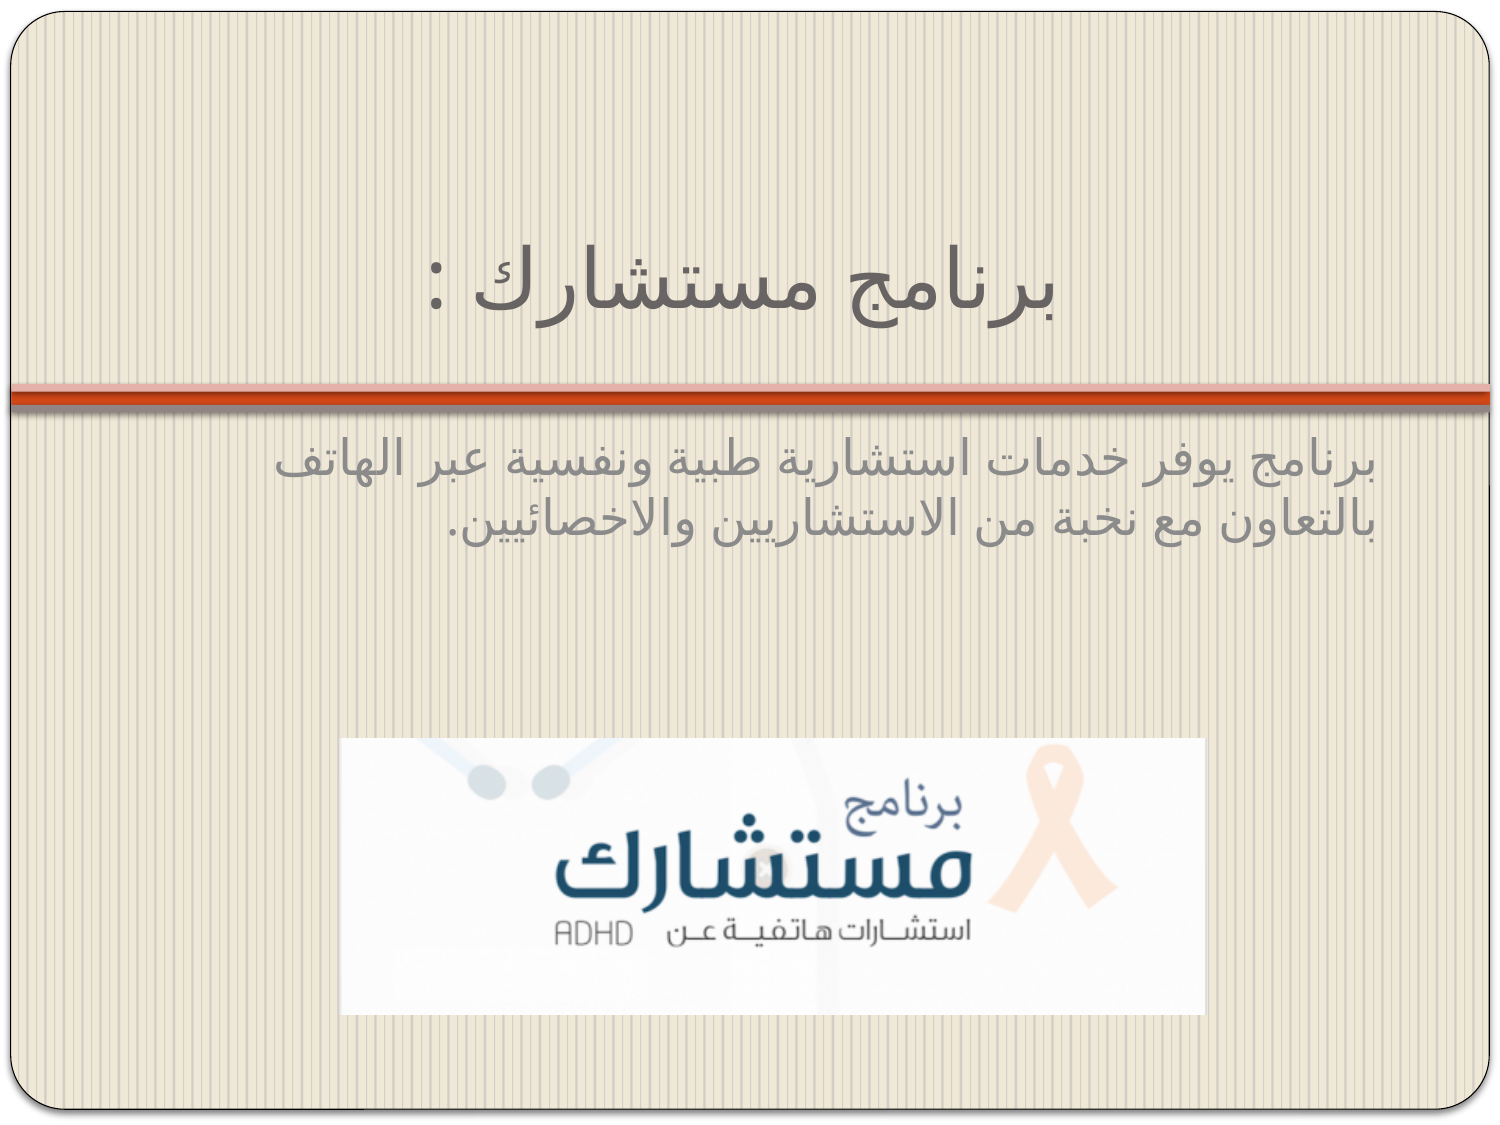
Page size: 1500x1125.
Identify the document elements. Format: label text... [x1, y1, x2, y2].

picture [339, 738, 1208, 1016]
list برنامج يوفر خدمات استشارية طبية ونفسية عبر الهاتف بالتعاون مع نخبة من الاستشاريين والاخصائيين. [118, 417, 1394, 638]
title برنامج مستشارك : [105, 117, 1381, 341]
